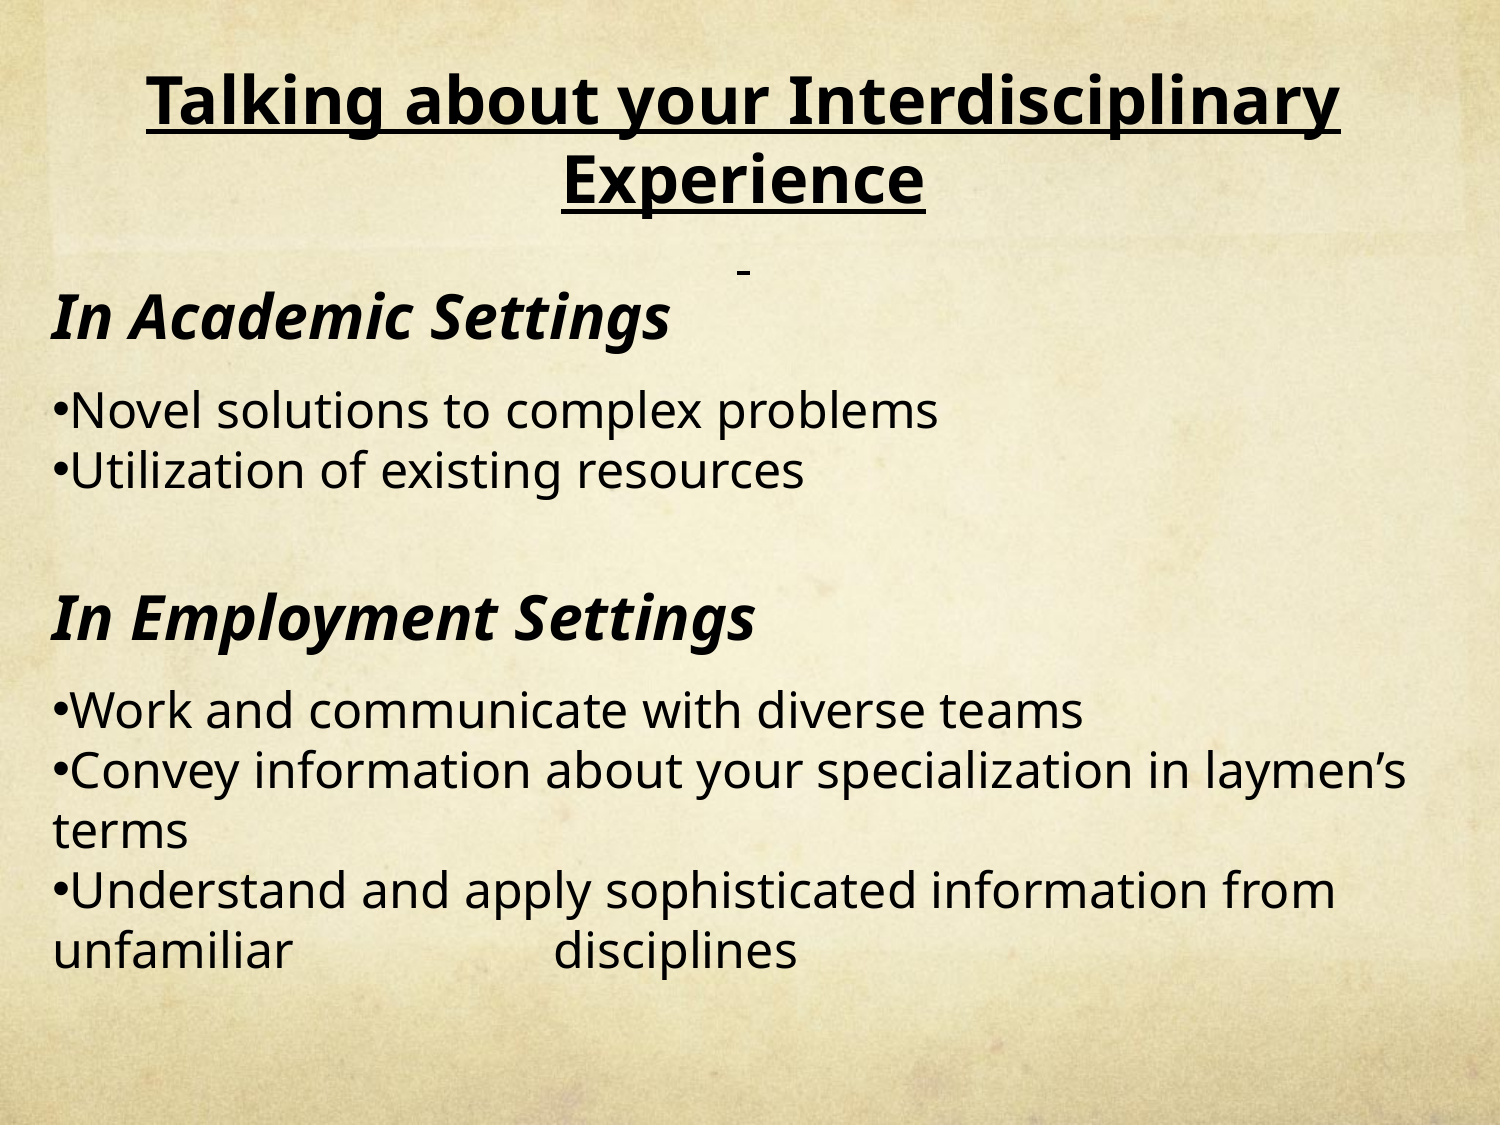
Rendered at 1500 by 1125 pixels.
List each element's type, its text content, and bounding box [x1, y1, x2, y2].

picture [0, 0, 1500, 1125]
text_box [31, 0, 1459, 248]
text_box Talking about your Interdisciplinary Experience In Academic Settings Novel solutions to complex problems Utilization of existing resources In Employment Settings Work and communicate with diverse teams Convey information about your specialization in laymen’s terms Understand and apply sophisticated information from unfamiliar disciplines [37, 50, 1450, 1046]
text_box [31, 219, 37, 357]
